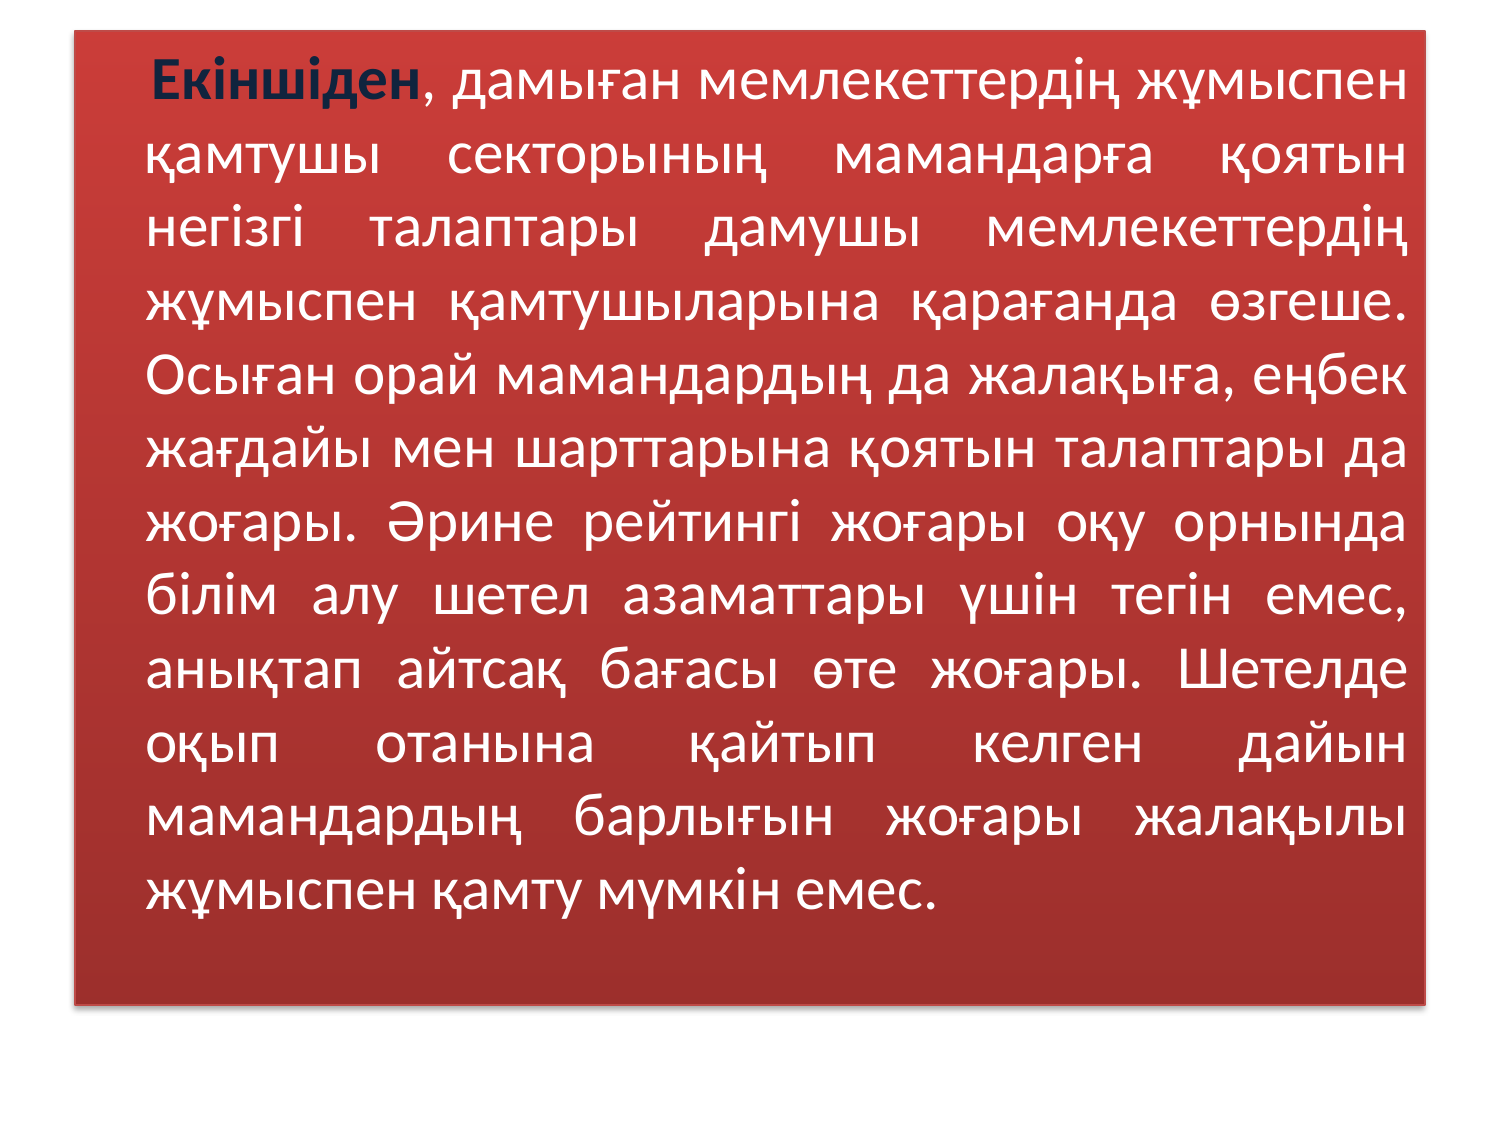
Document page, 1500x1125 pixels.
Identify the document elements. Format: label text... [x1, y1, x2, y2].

list Екіншіден, дамыған мемлекеттердің жұмыспен қамтушы секторының мамандарға қоятын негізгі талаптары дамушы мемлекеттердің жұмыспен қамтушыларына қарағанда өзгеше. Осыған орай мамандардың да жалақыға, еңбек жағдайы мен шарттарына қоятын талаптары да жоғары. Әрине рейтингі жоғары оқу орнында білім алу шетел азаматтары үшін тегін емес, анықтап айтсақ бағасы өте жоғары. Шетелде оқып отанына қайтып келген дайын мамандардың барлығын жоғары жалақылы жұмыспен қамту мүмкін емес. [74, 30, 1426, 1006]
